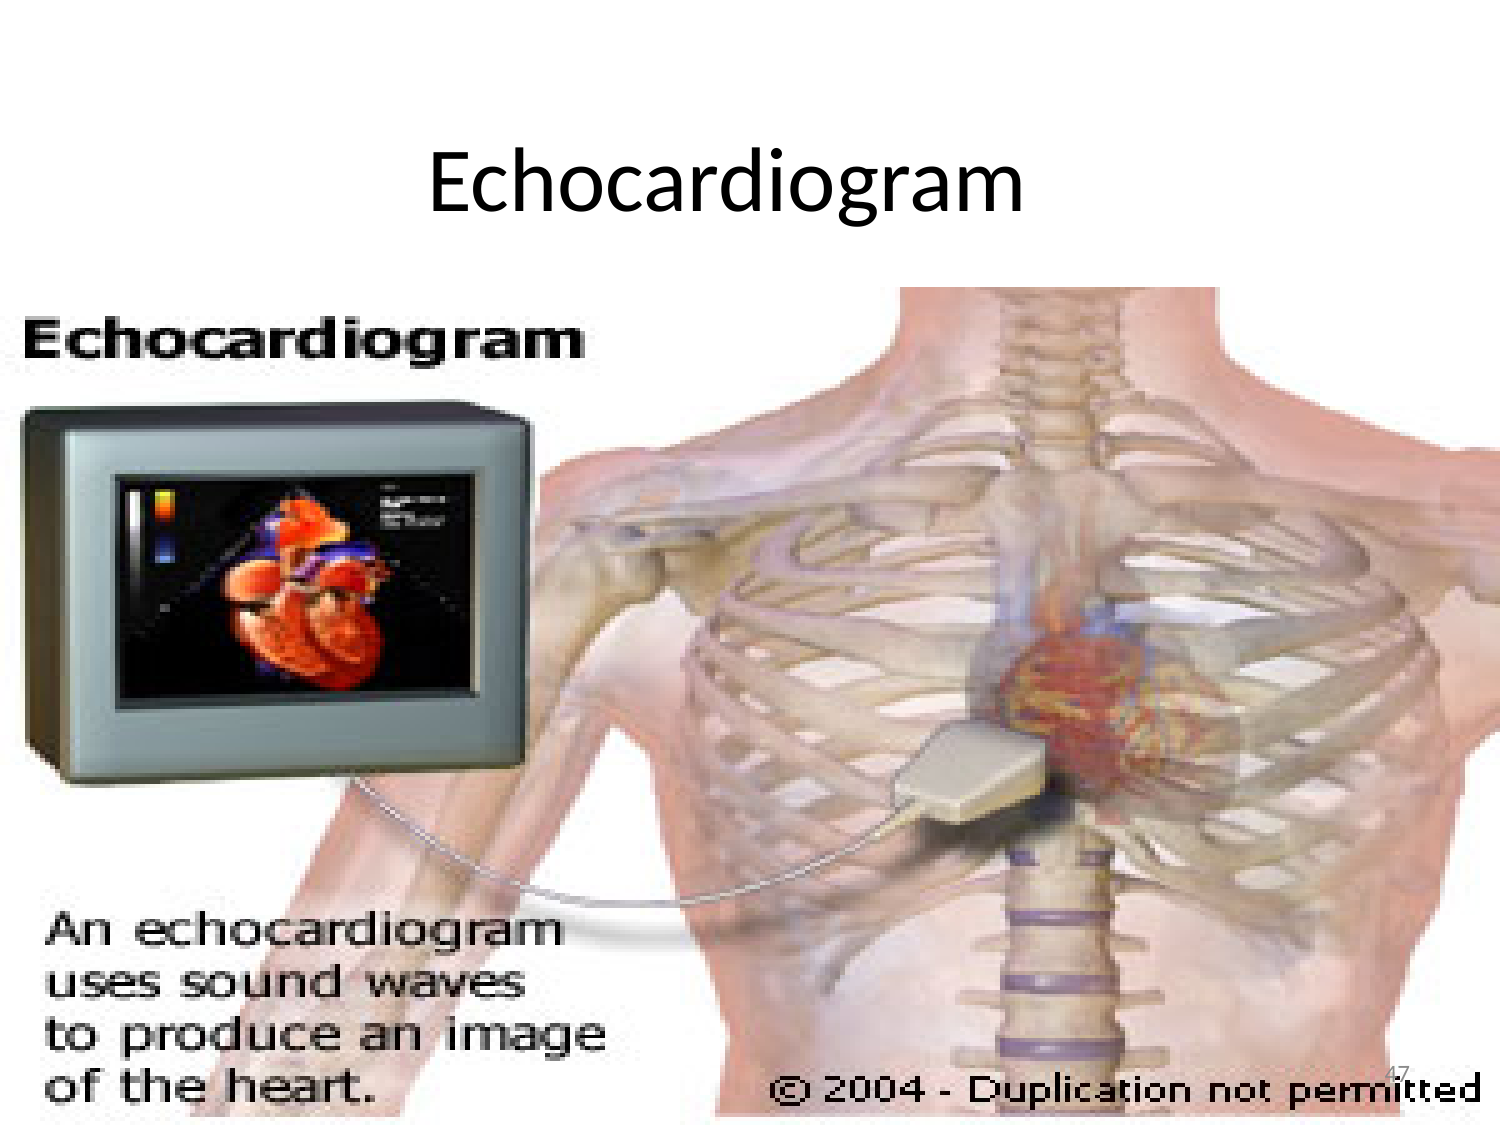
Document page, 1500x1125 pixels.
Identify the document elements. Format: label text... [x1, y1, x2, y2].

title Echocardiogram [99, 50, 1375, 238]
picture [0, 287, 1500, 1125]
